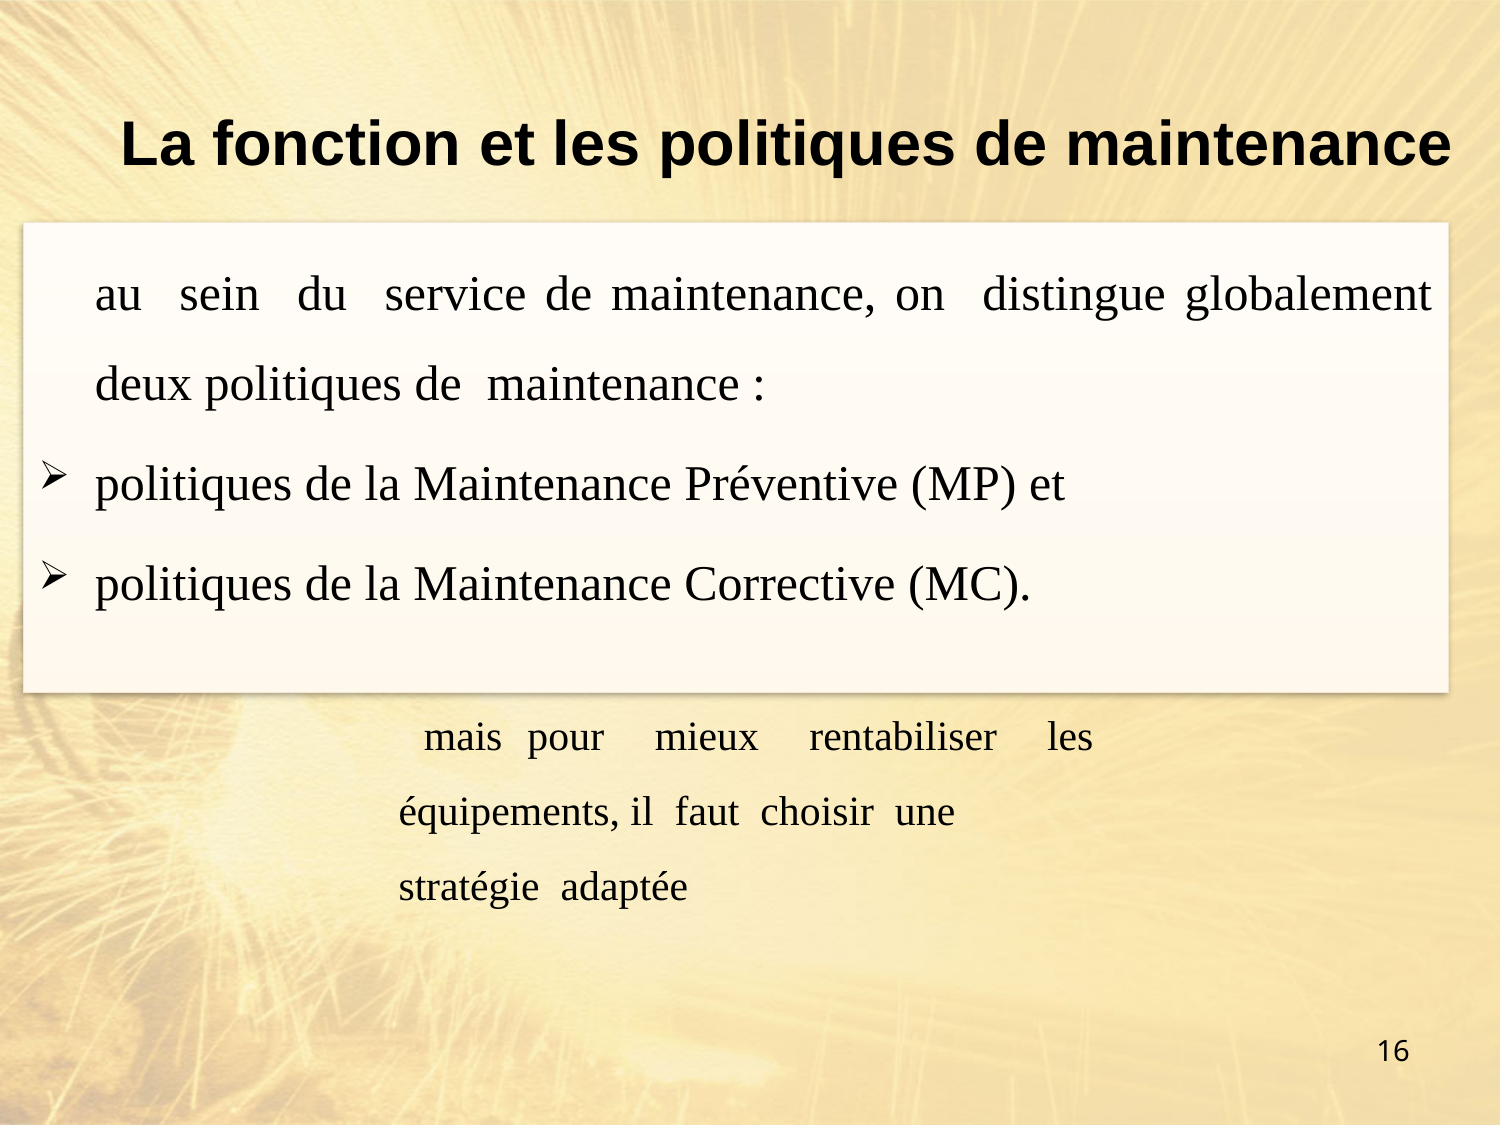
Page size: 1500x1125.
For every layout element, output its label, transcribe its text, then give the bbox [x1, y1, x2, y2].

text_box La fonction et les politiques de maintenance [74, 71, 1500, 210]
slide_number 16 [1074, 1024, 1426, 1103]
picture [0, 0, 1500, 1125]
list au sein du service de maintenance, on distingue globalement deux politiques de maintenance : politiques de la Maintenance Préventive (MP) et politiques de la Maintenance Corrective (MC). [23, 222, 1449, 693]
text_box mais pour mieux rentabiliser les équipements, il faut choisir une stratégie adaptée [383, 676, 1134, 917]
